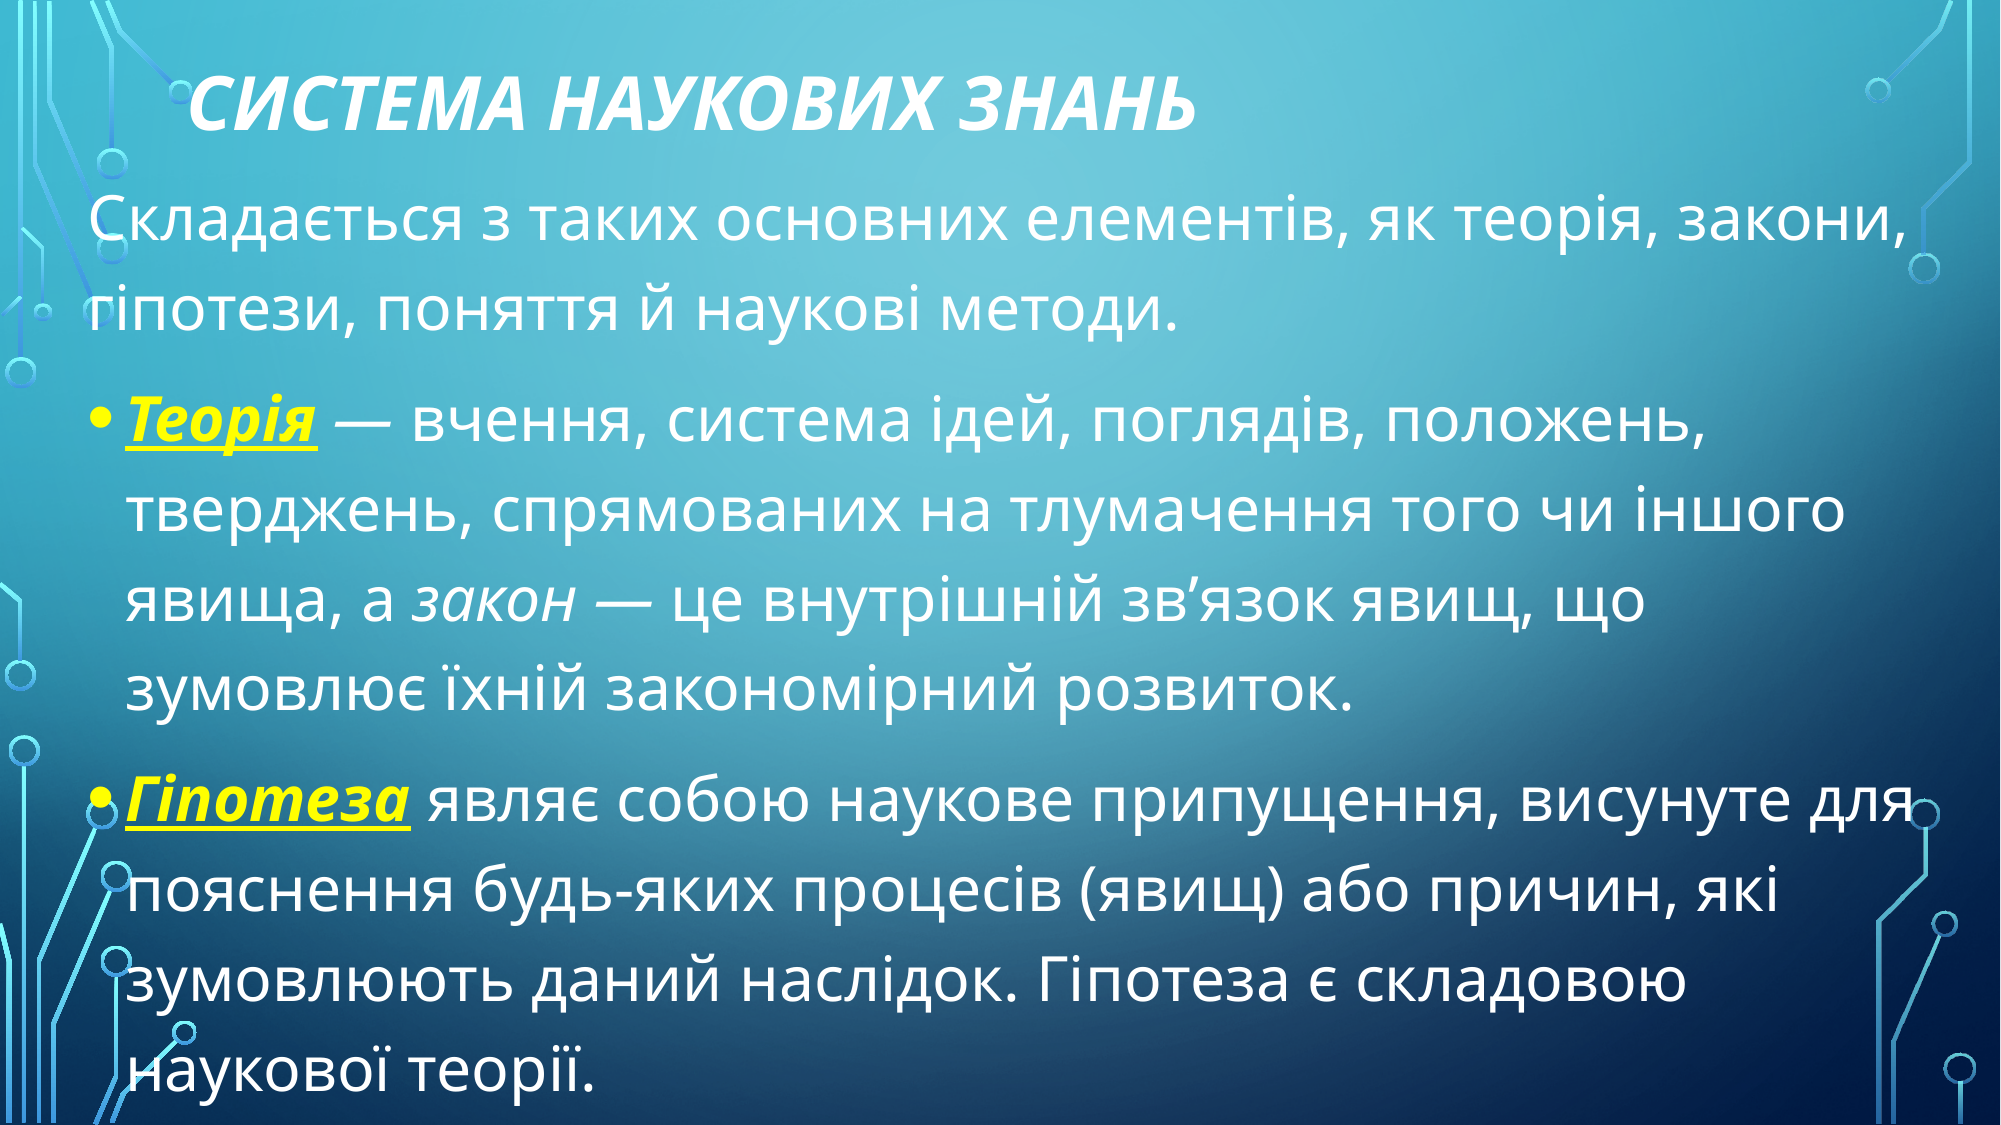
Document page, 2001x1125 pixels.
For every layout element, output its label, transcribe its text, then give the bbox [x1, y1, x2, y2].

list Складається з таких основних елементів, як теорія, закони, гіпотези, поняття й наукові методи. Теорія — вчення, система ідей, поглядів, положень, тверджень, спрямованих на тлумачення того чи іншого явища, а закон — це внутрішній зв’язок явищ, що зумовлює їхній закономірний розвиток. Гіпотеза являє собою наукове припущення, висунуте для пояснення будь-яких процесів (явищ) або причин, які зумовлюють даний наслідок. Гіпотеза є складовою наукової теорії. [72, 155, 1955, 1065]
title Система наукових знань [171, 12, 1797, 155]
